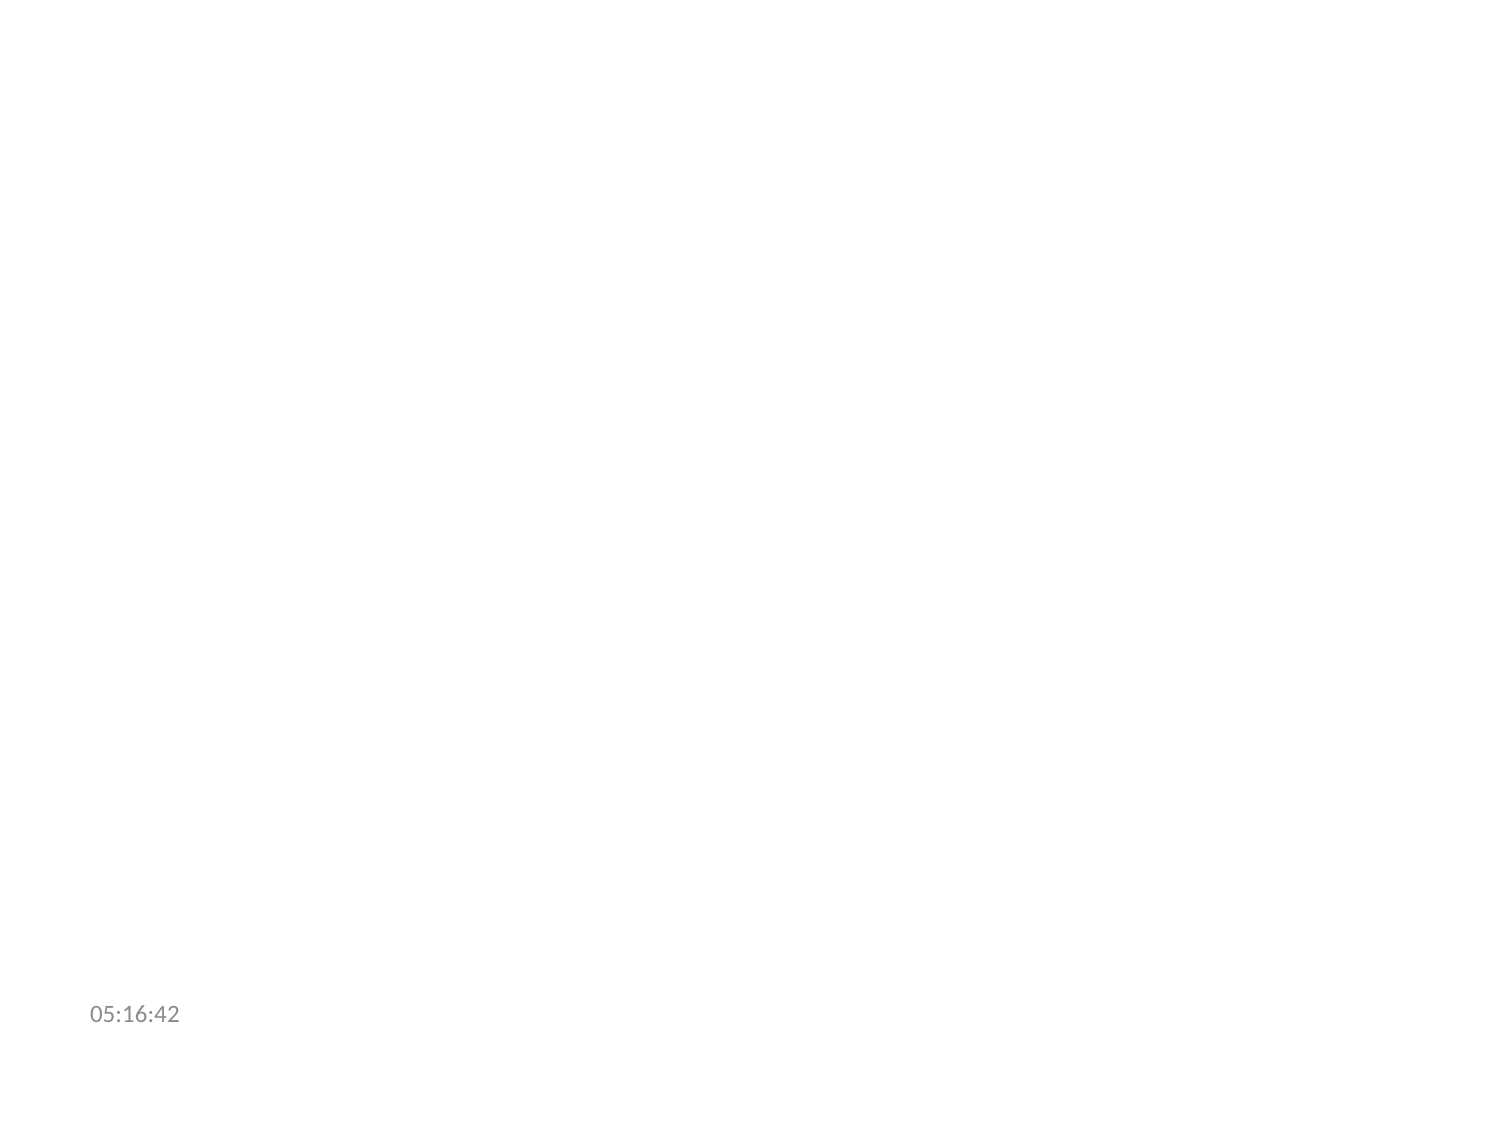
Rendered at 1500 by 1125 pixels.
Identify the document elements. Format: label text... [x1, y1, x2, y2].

text_box 15:35:09 [75, 982, 425, 1043]
